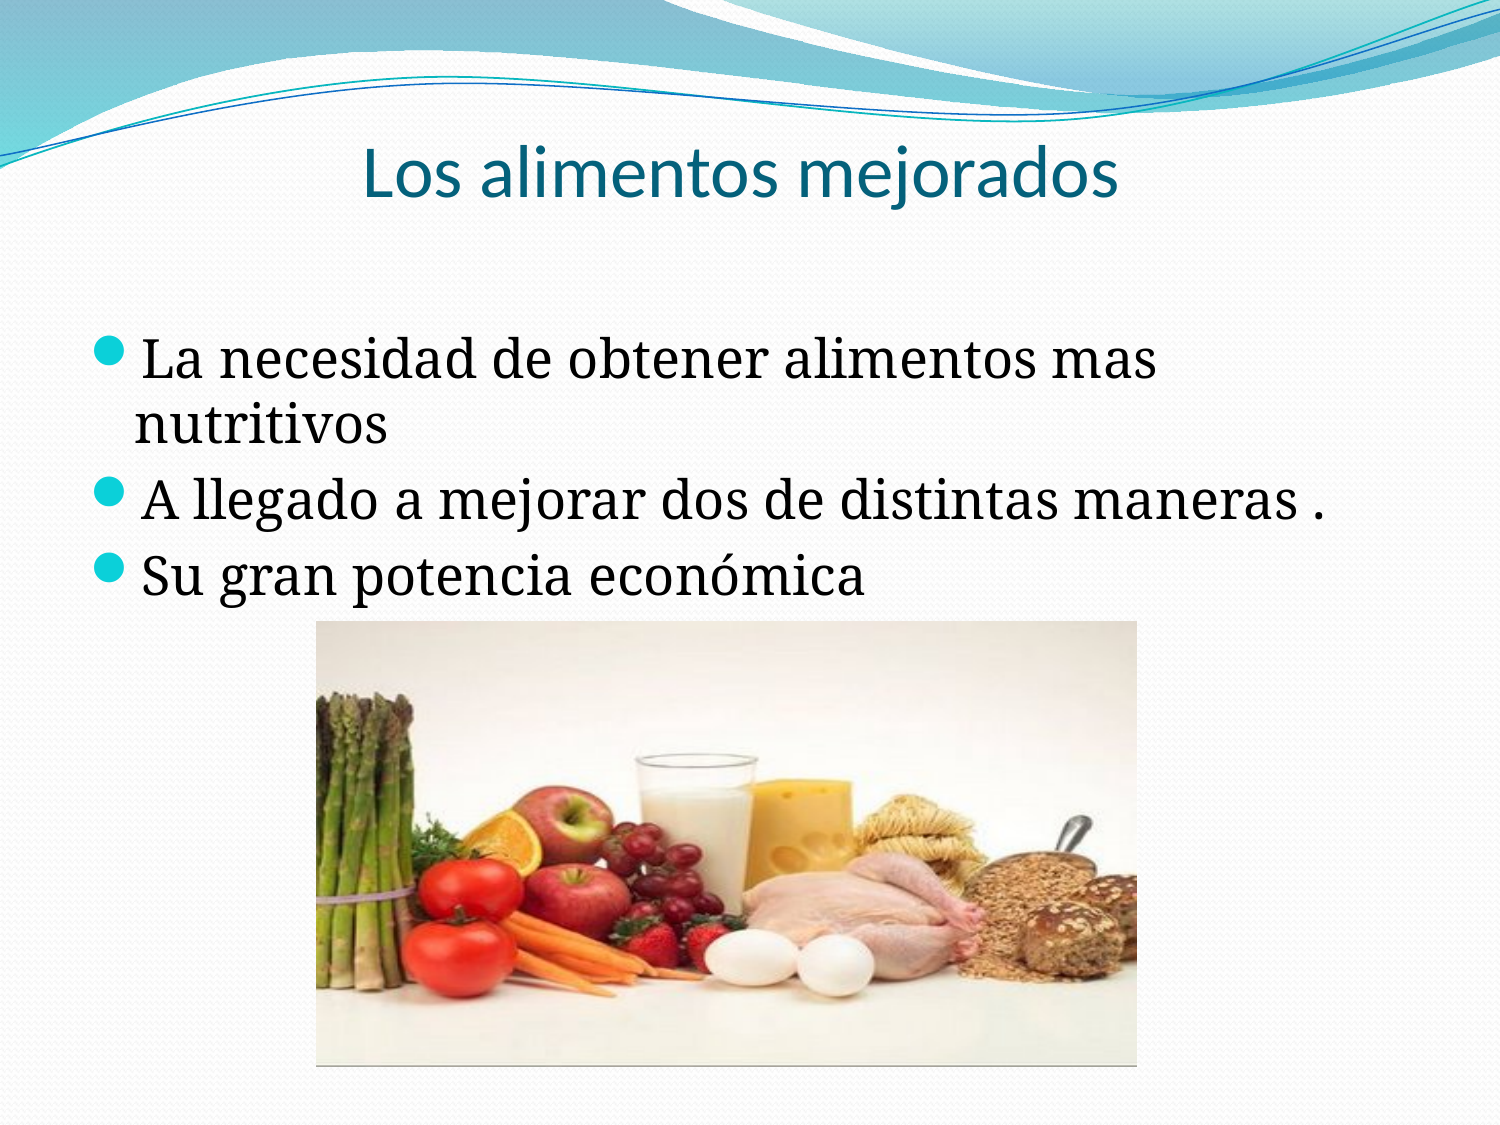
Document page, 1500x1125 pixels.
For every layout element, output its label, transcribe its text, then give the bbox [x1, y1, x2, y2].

title Los alimentos mejorados [75, 115, 1425, 303]
picture [316, 620, 1137, 1067]
list La necesidad de obtener alimentos mas nutritivos A llegado a mejorar dos de distintas maneras . Su gran potencia económica [75, 317, 1425, 1038]
